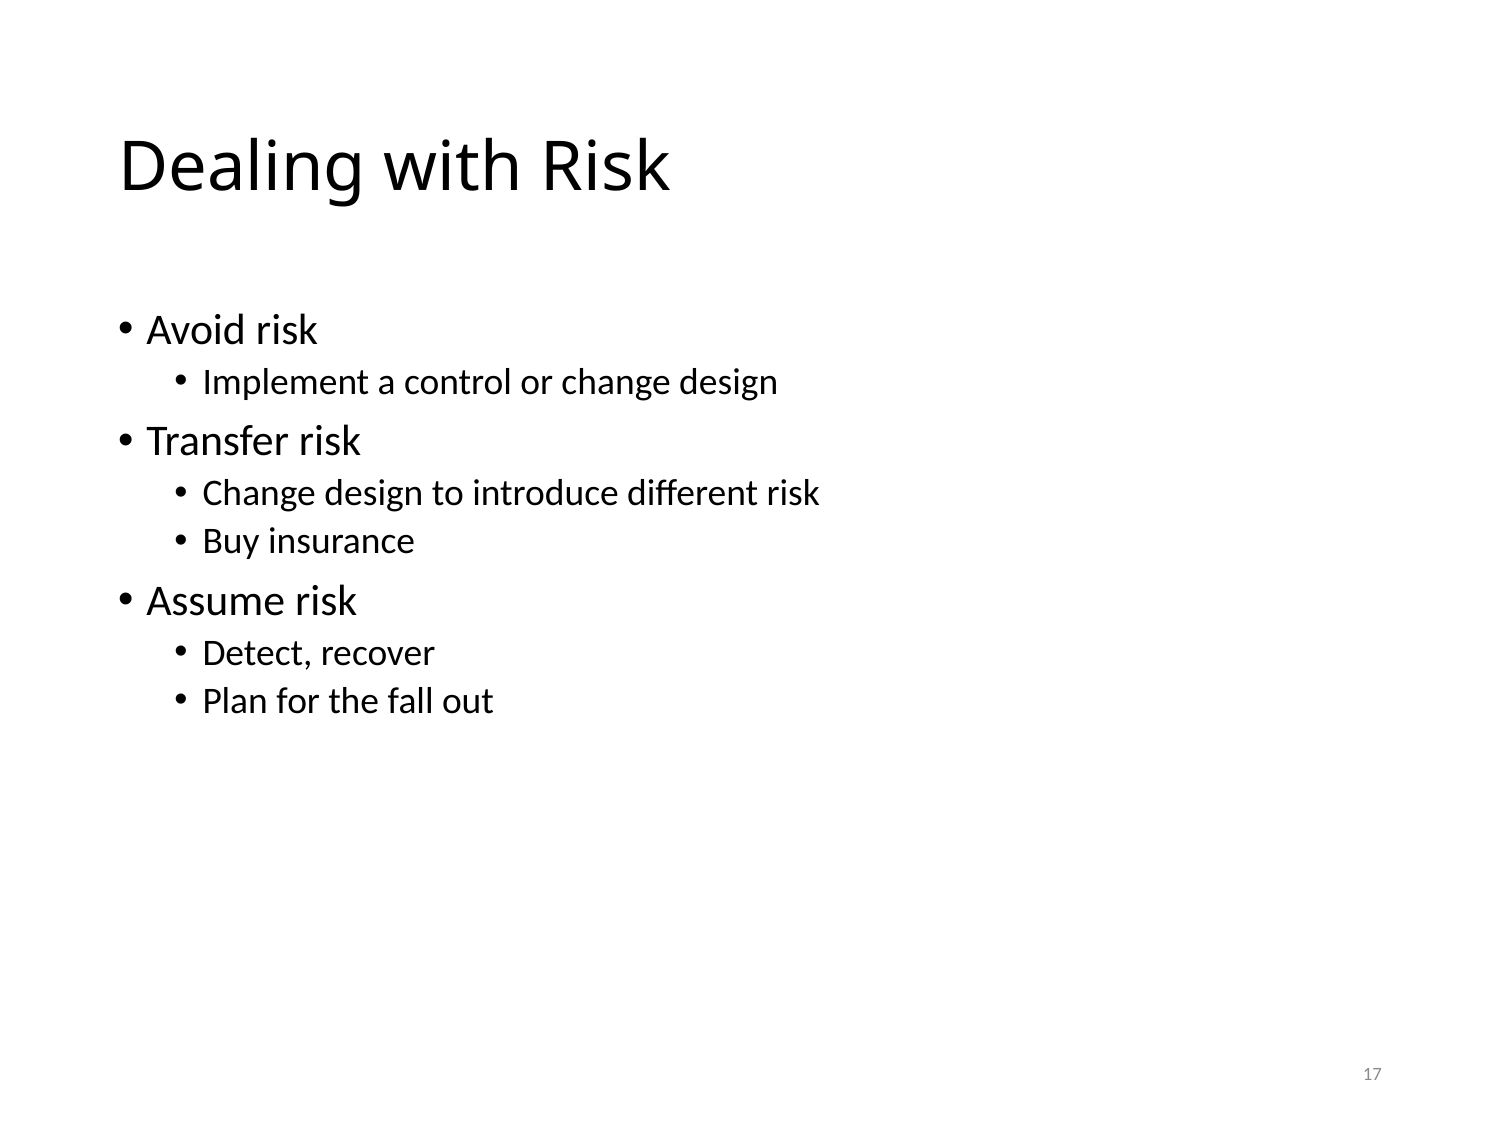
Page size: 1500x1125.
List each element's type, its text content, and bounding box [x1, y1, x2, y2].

title Dealing with Risk [103, 59, 1397, 278]
list Avoid risk Implement a control or change design Transfer risk Change design to introduce different risk Buy insurance Assume risk Detect, recover Plan for the fall out [103, 299, 1397, 1014]
slide_number 17 [1059, 1042, 1397, 1103]
